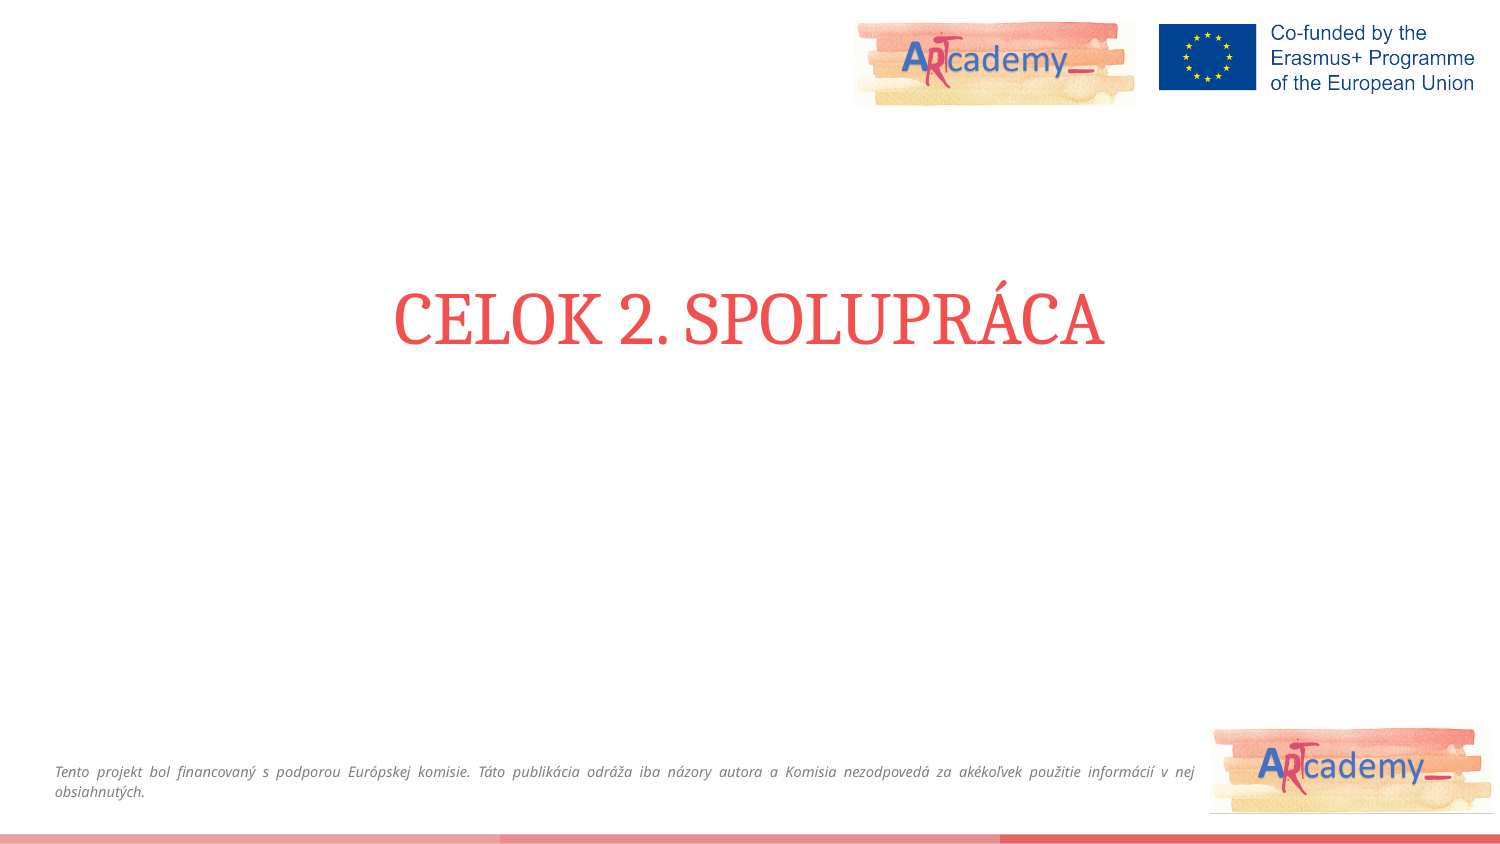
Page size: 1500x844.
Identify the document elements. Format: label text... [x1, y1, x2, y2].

text_box Tento projekt bol financovaný s podporou Európskej komisie. Táto publikácia odráža iba názory autora a Komisia nezodpovedá za akékoľvek použitie informácií v nej obsiahnutých. [39, 754, 1205, 799]
picture [1210, 709, 1493, 844]
picture [854, 2, 1137, 138]
picture [1158, 24, 1474, 94]
title CELOK 2. SPOLUPRÁCA [164, 167, 1336, 375]
